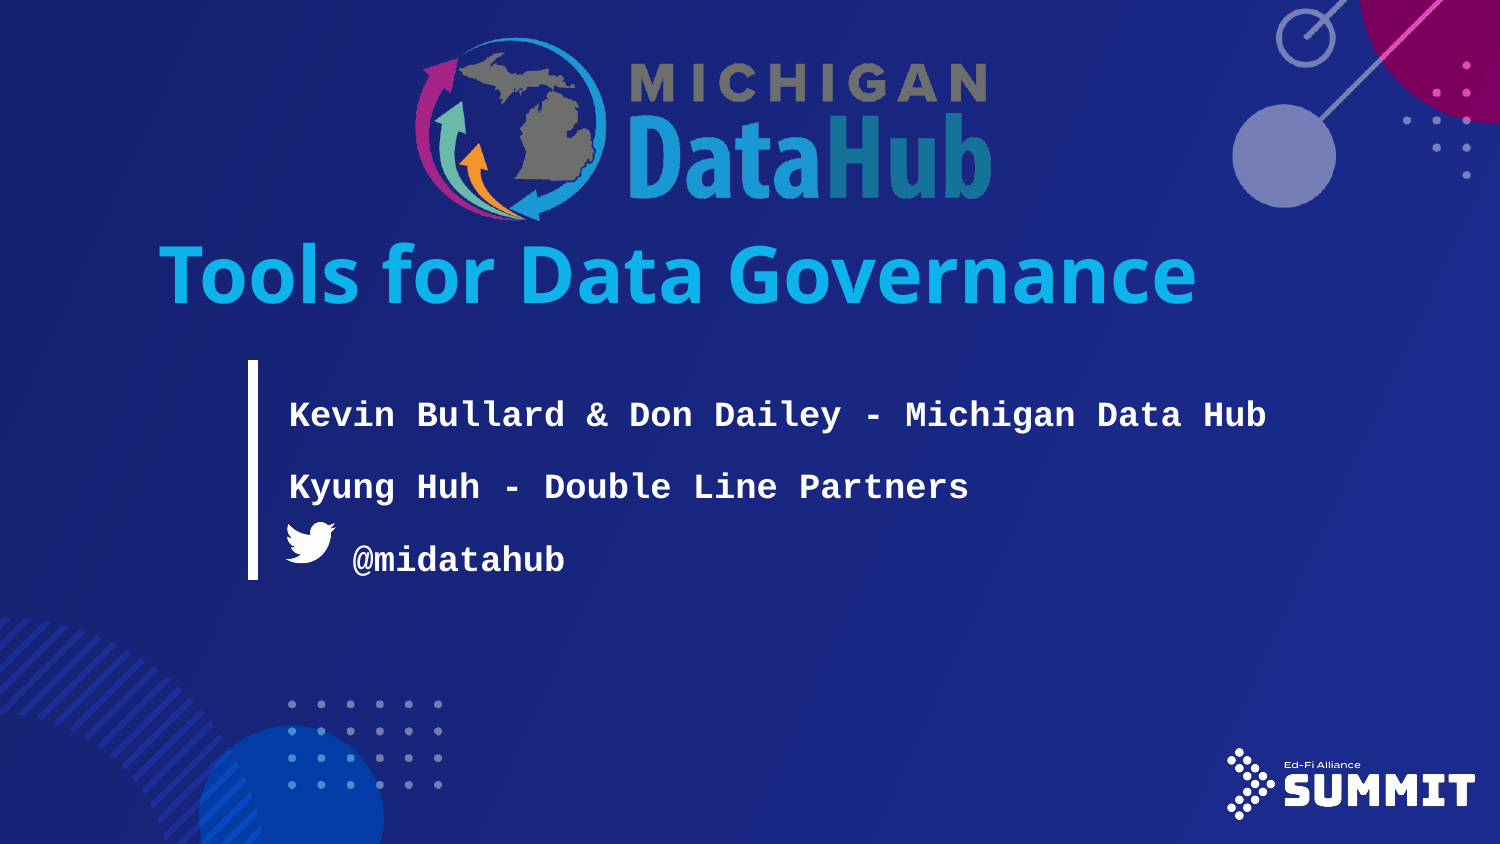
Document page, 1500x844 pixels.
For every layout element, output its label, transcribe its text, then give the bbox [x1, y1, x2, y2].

picture [0, 0, 1500, 844]
text_box Kevin Bullard & Don Dailey - Michigan Data Hub Kyung Huh - Double Line Partners @midatahub [285, 358, 1375, 582]
text_box Tools for Data Governance [155, 221, 1251, 323]
